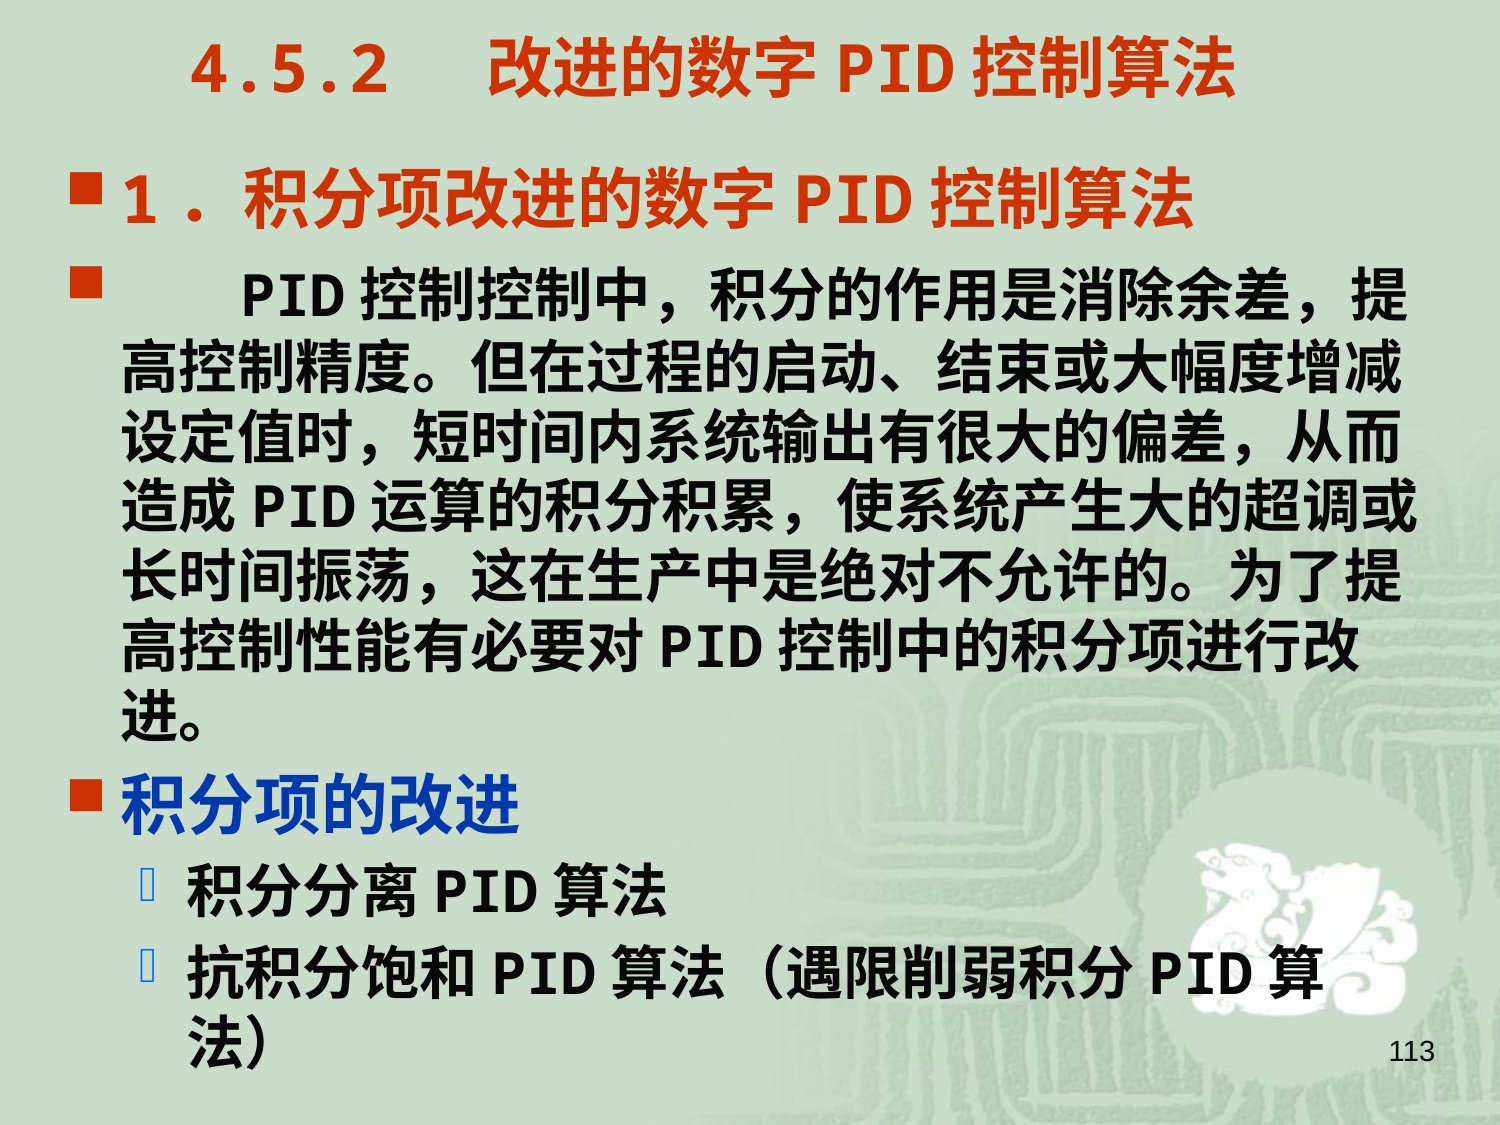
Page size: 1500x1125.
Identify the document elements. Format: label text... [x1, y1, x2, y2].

list 1．积分项改进的数字PID控制算法 PID控制控制中，积分的作用是消除余差，提高控制精度。但在过程的启动、结束或大幅度增减设定值时，短时间内系统输出有很大的偏差，从而造成PID运算的积分积累，使系统产生大的超调或长时间振荡，这在生产中是绝对不允许的。为了提高控制性能有必要对PID控制中的积分项进行改进。 积分项的改进 积分分离PID算法 抗积分饱和PID算法（遇限削弱积分PID算法） [49, 148, 1451, 1001]
slide_number 113 [1074, 1024, 1451, 1103]
text_box 4.5.2 改进的数字PID控制算法 [175, 18, 1254, 114]
picture [0, 0, 1500, 1125]
